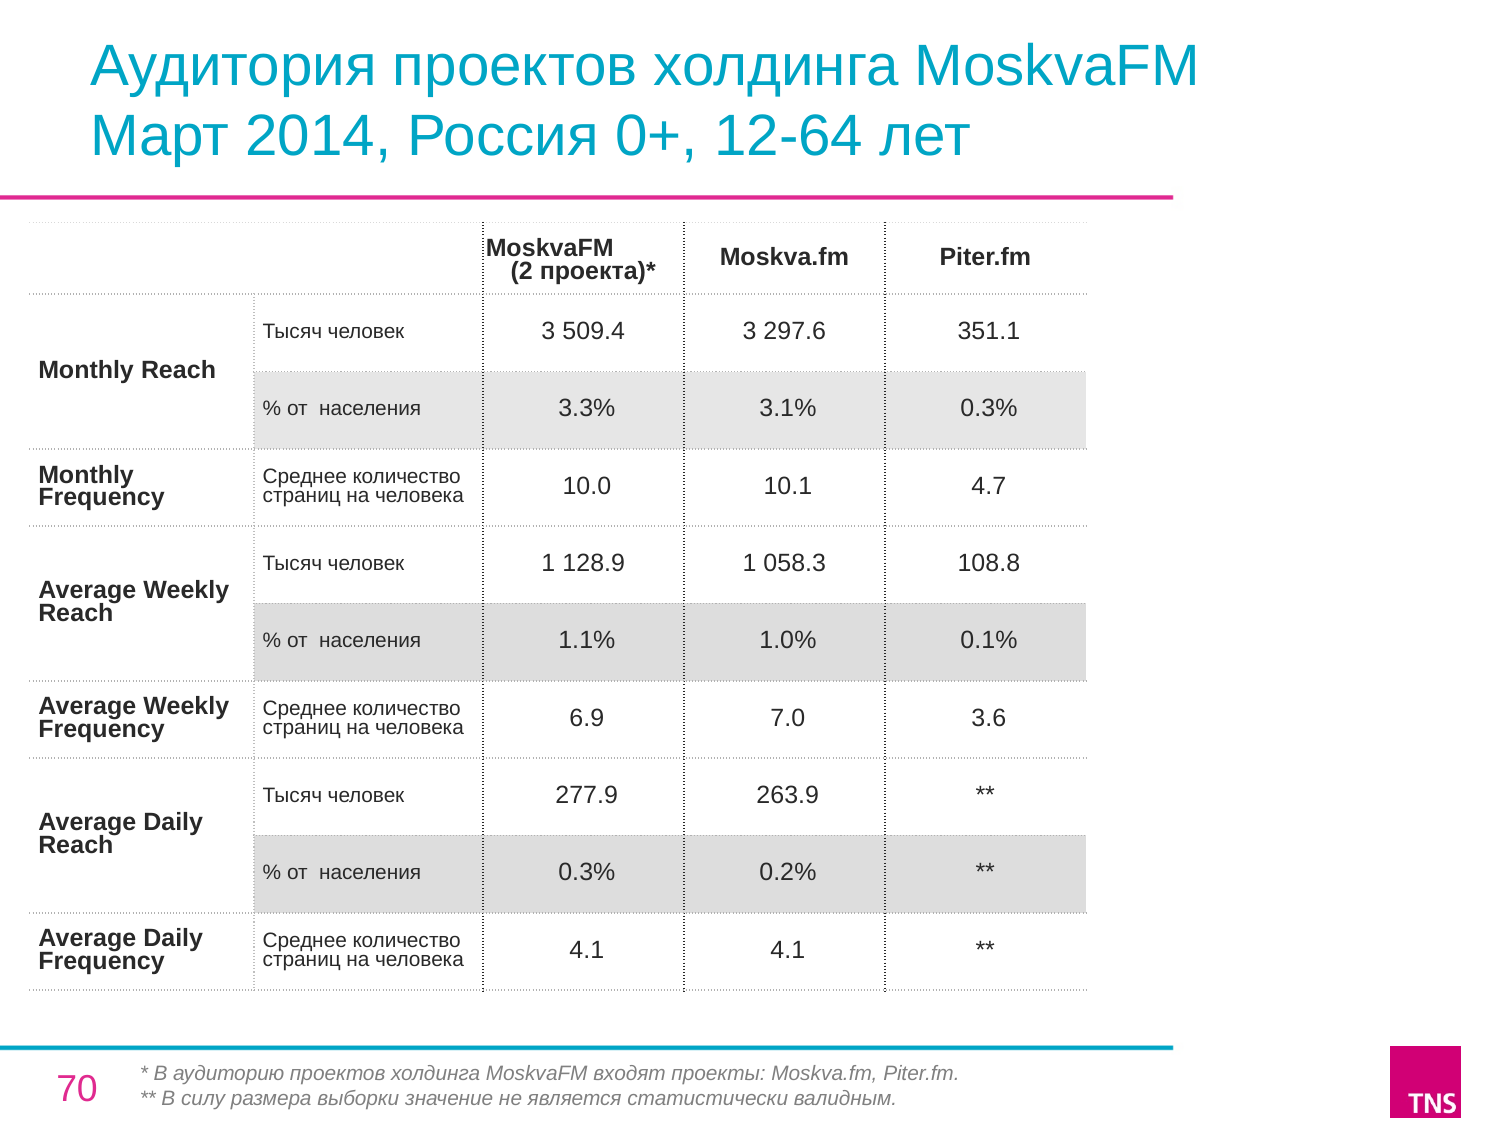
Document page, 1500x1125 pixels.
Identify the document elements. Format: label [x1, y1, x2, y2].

table_header [29, 223, 1086, 294]
table_cell [29, 294, 1086, 990]
text_box [124, 1052, 1463, 1117]
slide_number [40, 1055, 392, 1125]
picture [0, 0, 1500, 1125]
title [74, 8, 1476, 187]
